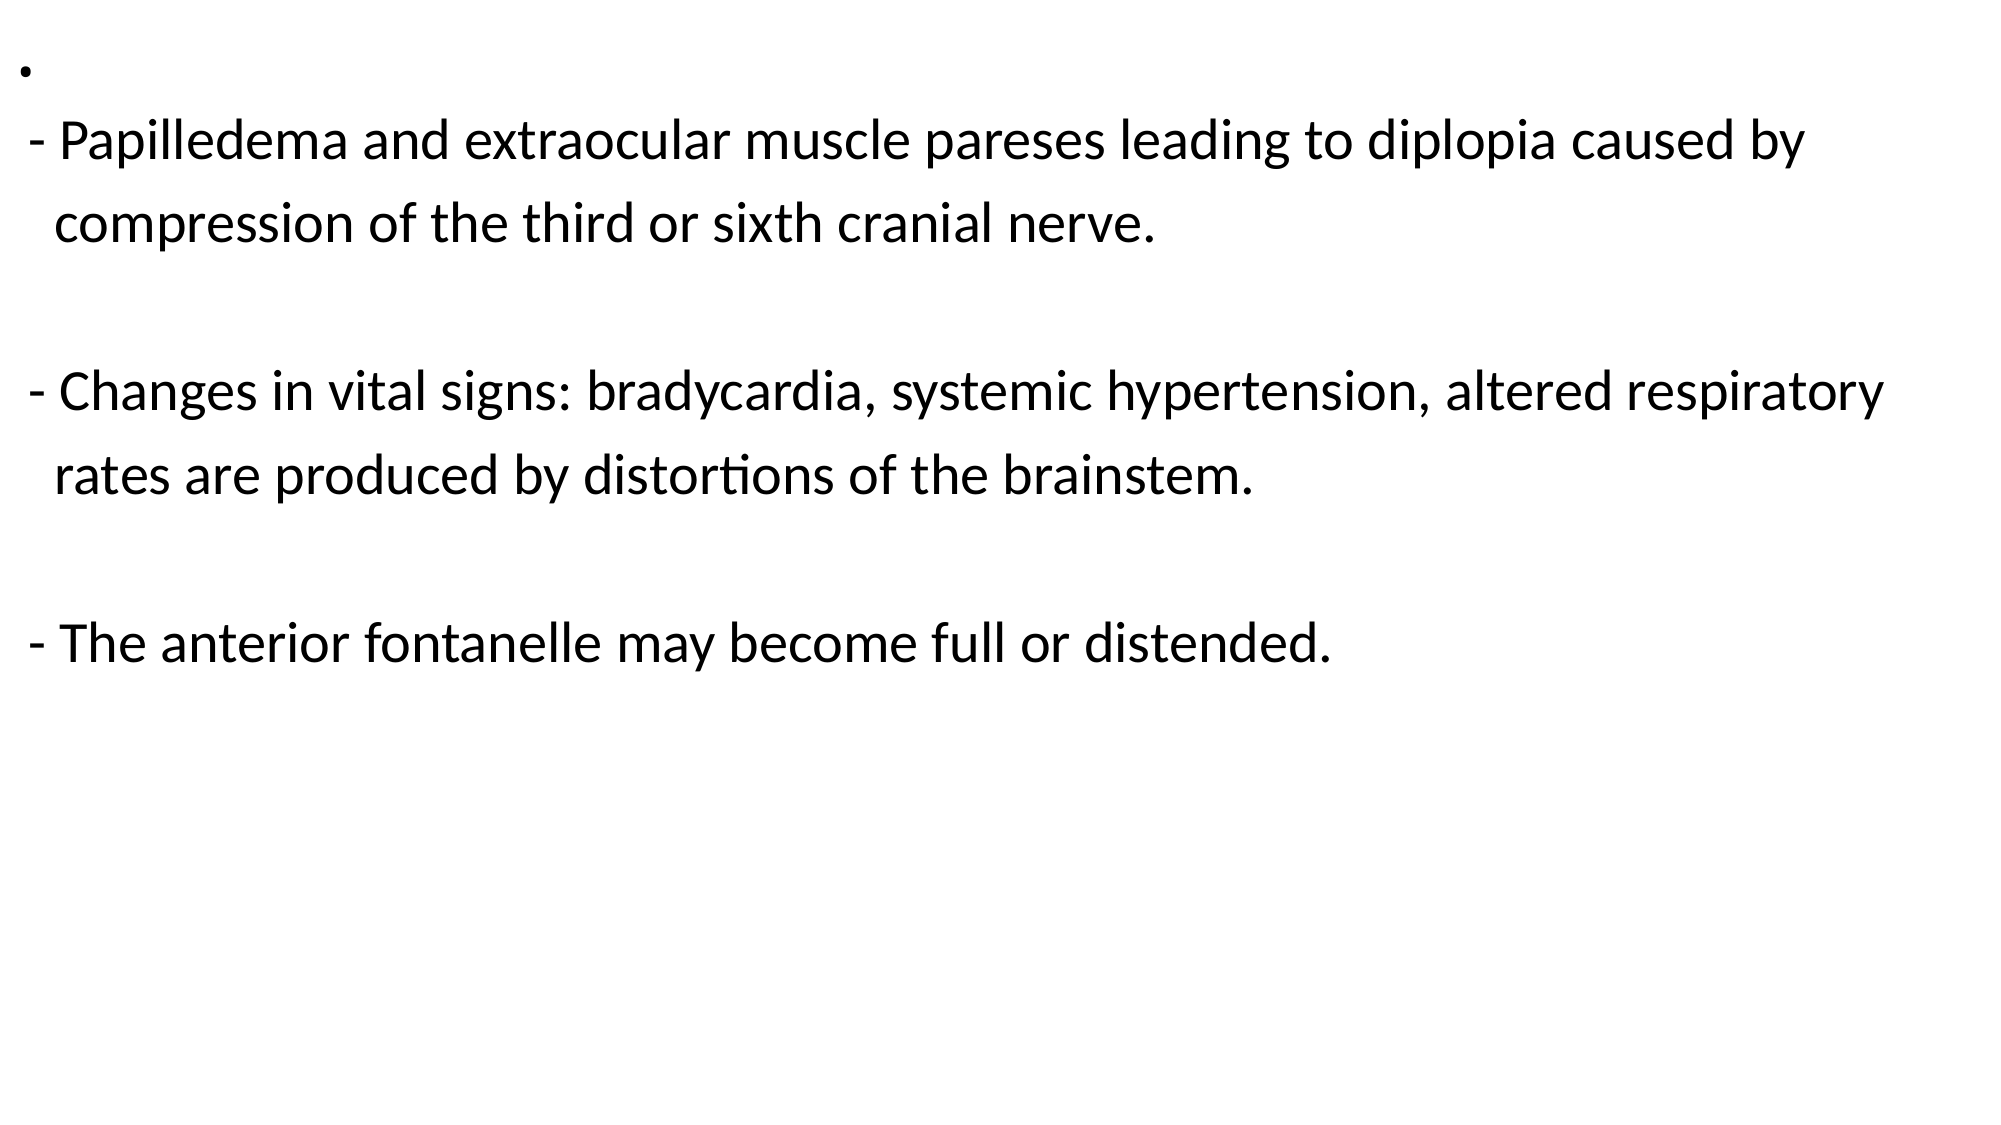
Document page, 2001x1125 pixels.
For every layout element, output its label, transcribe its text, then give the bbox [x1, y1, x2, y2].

list - Papilledema and extraocular muscle pareses leading to diplopia caused by compression of the third or sixth cranial nerve. - Changes in vital signs: bradycardia, systemic hypertension, altered respiratory rates are produced by distortions of the brainstem. - The anterior fontanelle may become full or distended. [0, 101, 2000, 1125]
title . [0, 0, 1863, 101]
